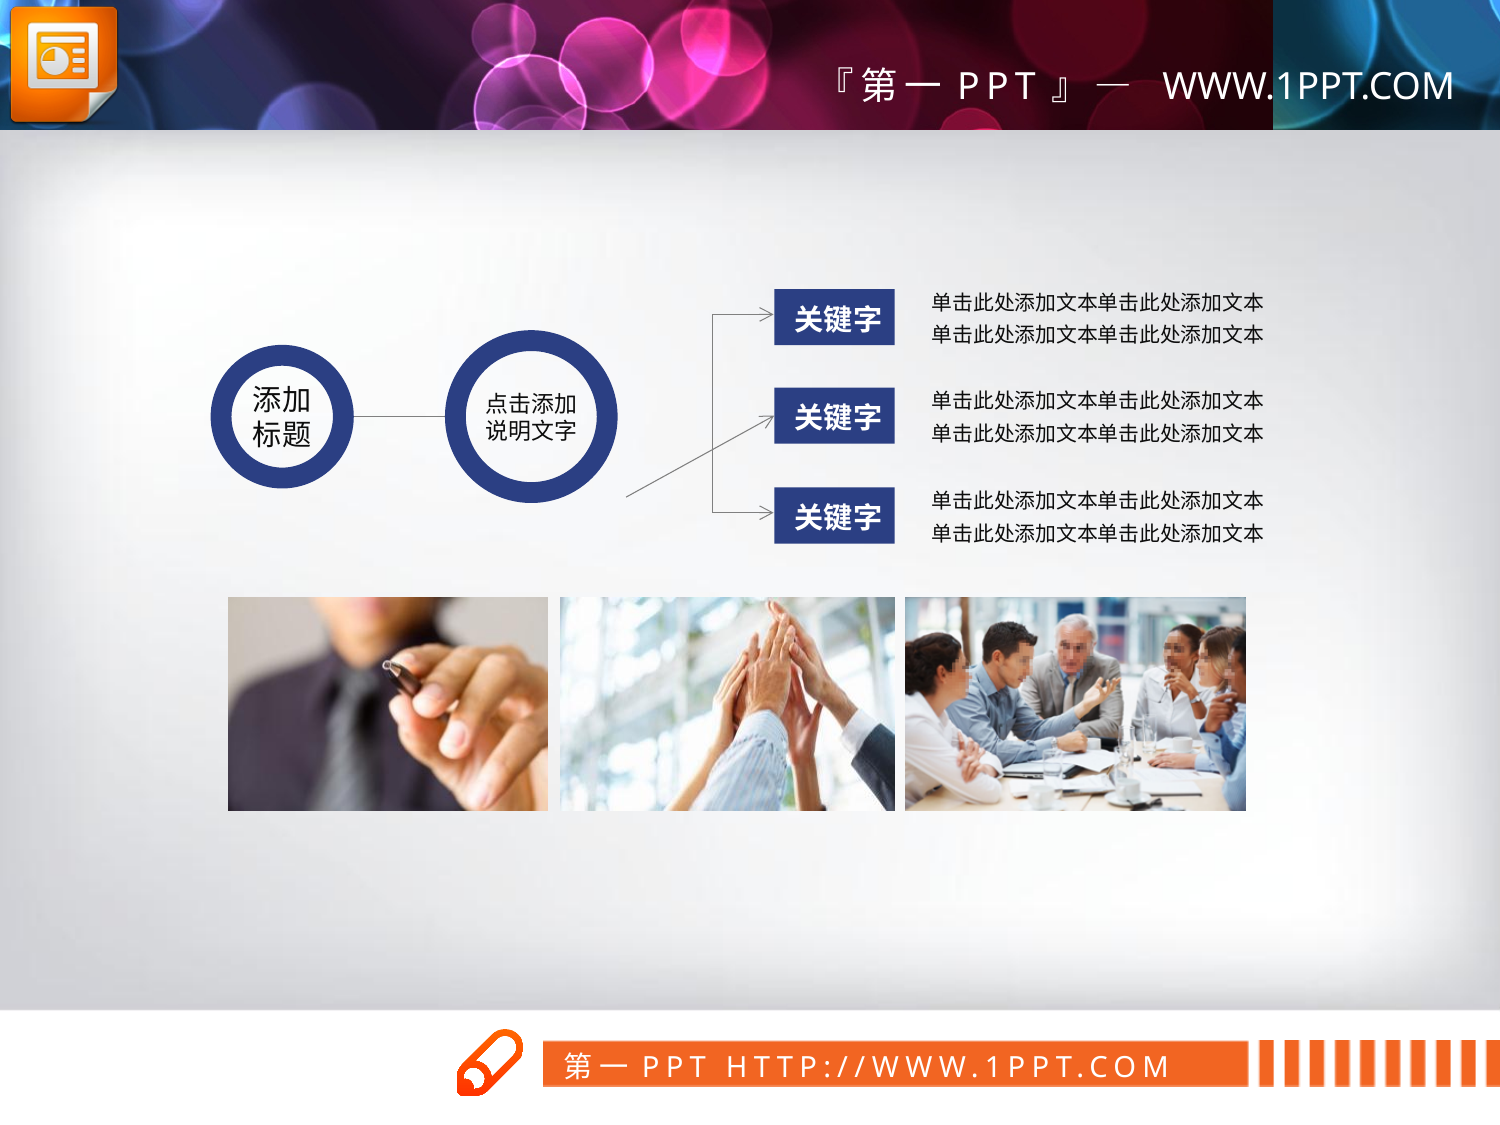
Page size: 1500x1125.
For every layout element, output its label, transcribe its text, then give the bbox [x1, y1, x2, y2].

text_box 单击此处添加文本单击此处添加文本 单击此处添加文本单击此处添加文本 [921, 277, 1294, 353]
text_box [791, 387, 901, 444]
picture [543, 1040, 1500, 1087]
text_box 单击此处添加文本单击此处添加文本 单击此处添加文本单击此处添加文本 [921, 375, 1294, 451]
text_box 添加标题 [221, 355, 344, 479]
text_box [774, 487, 901, 544]
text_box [774, 288, 901, 346]
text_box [625, 314, 787, 513]
text_box 点击添加说明文字 [455, 340, 608, 493]
text_box 单击此处添加文本单击此处添加文本 单击此处添加文本单击此处添加文本 [921, 475, 1294, 551]
picture [0, 0, 1500, 1012]
